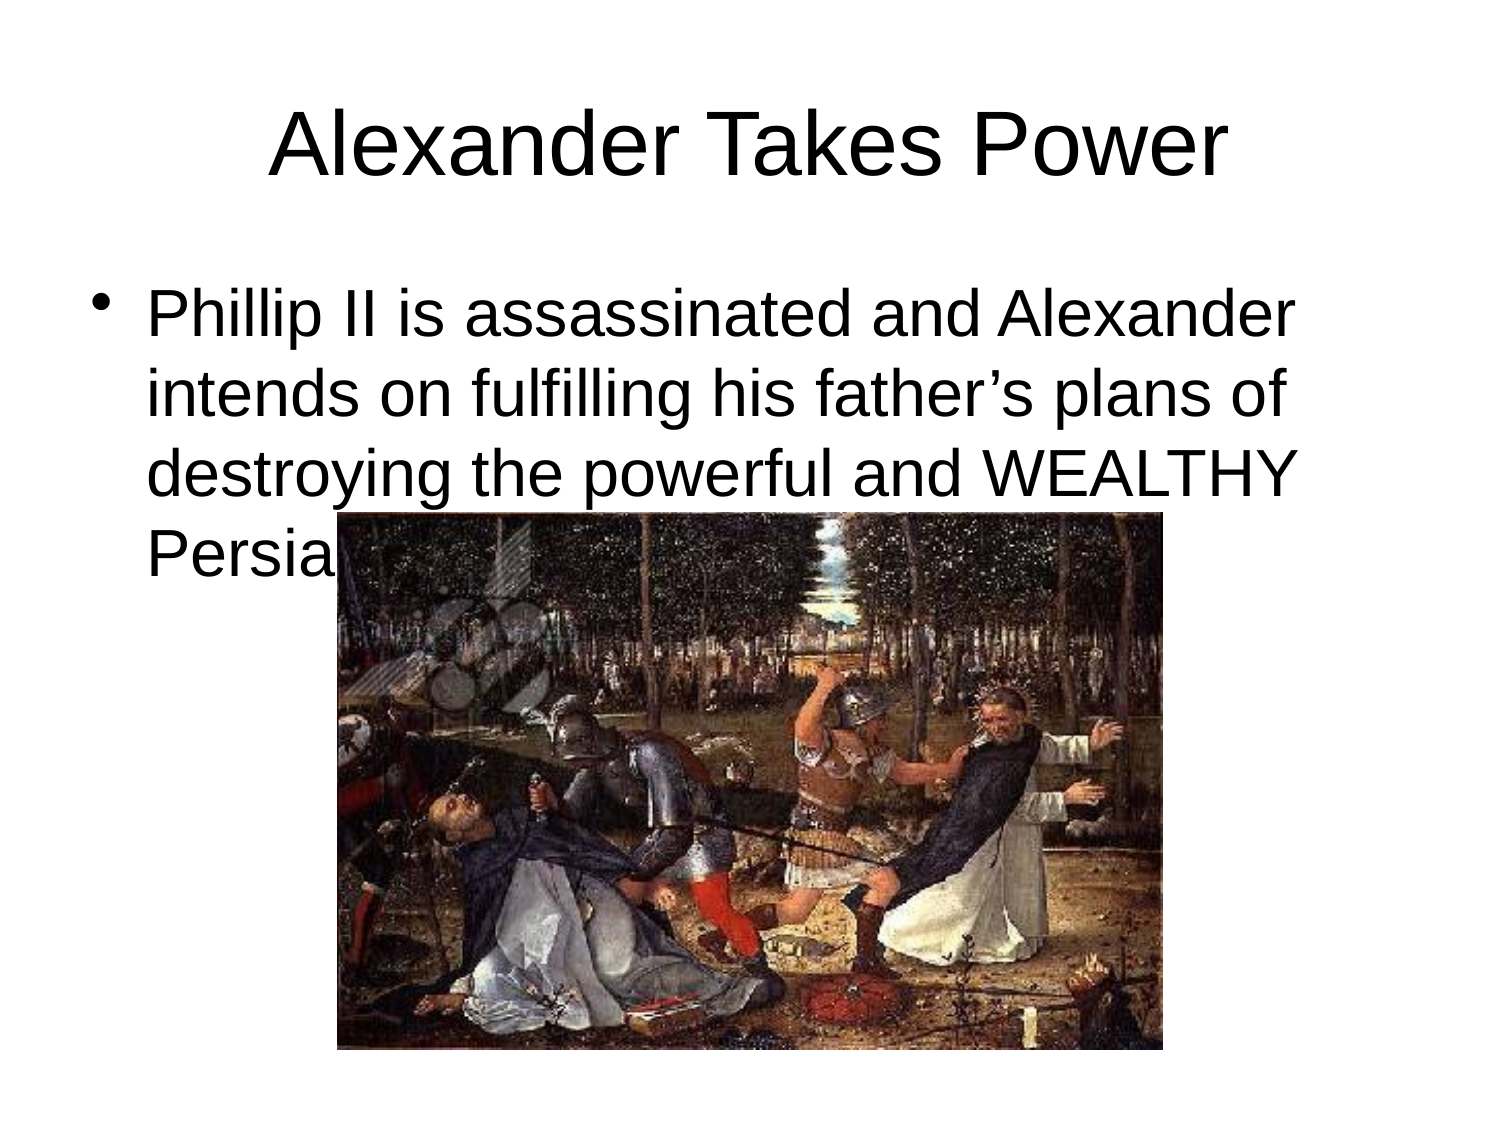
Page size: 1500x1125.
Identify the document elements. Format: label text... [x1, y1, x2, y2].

list Phillip II is assassinated and Alexander intends on fulfilling his father’s plans of destroying the powerful and WEALTHY Persia. [75, 262, 1425, 1005]
picture [337, 512, 1163, 1051]
title Alexander Takes Power [75, 45, 1425, 233]
